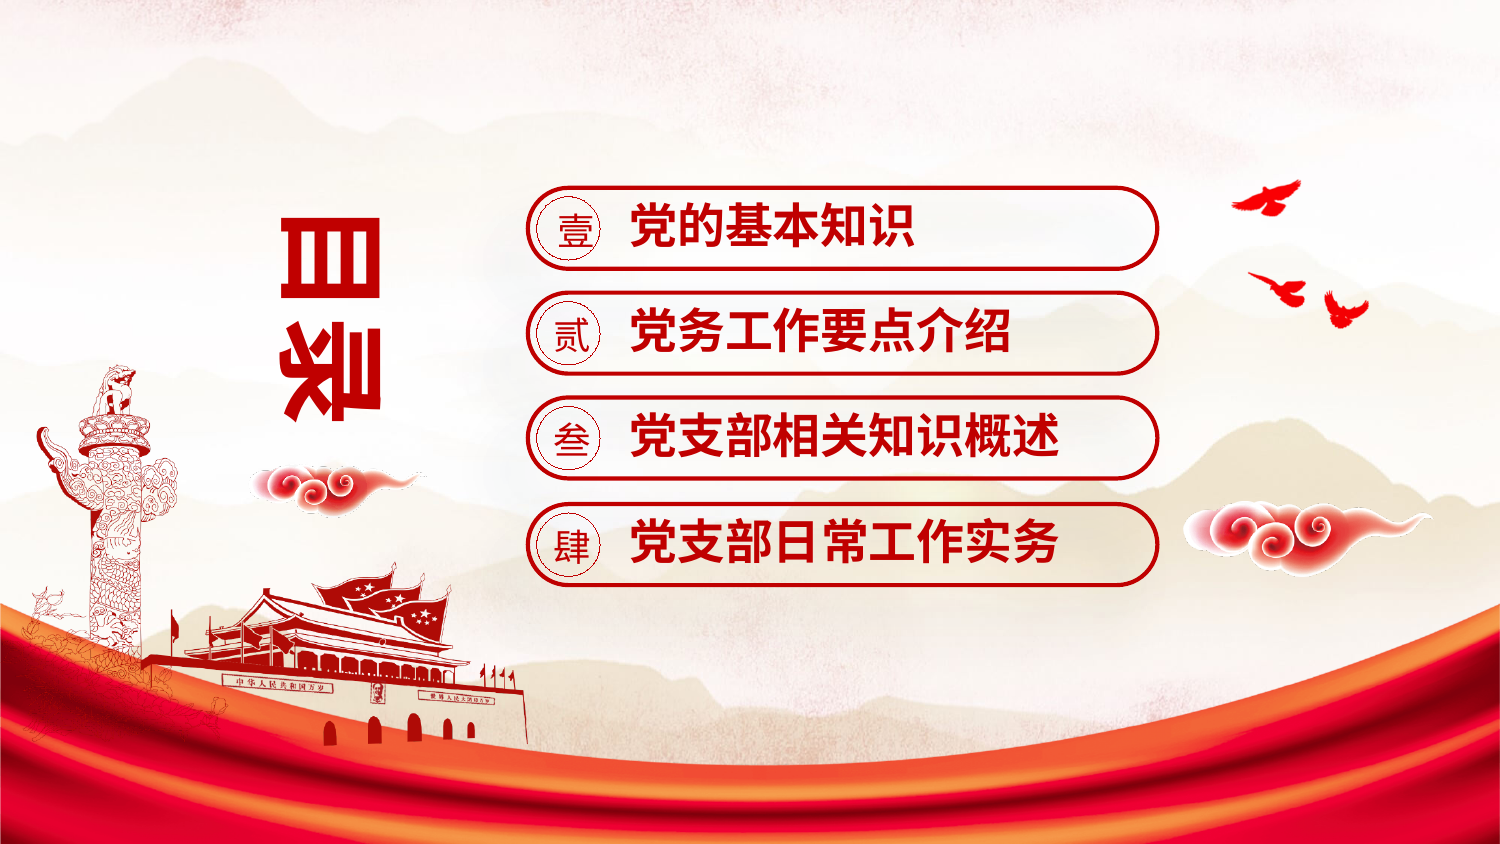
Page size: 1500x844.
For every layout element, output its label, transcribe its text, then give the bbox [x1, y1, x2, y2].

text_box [527, 292, 1217, 374]
text_box 目录 [244, 187, 411, 364]
picture [0, 0, 1500, 844]
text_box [527, 397, 1217, 479]
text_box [527, 504, 1334, 586]
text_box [527, 187, 1217, 269]
